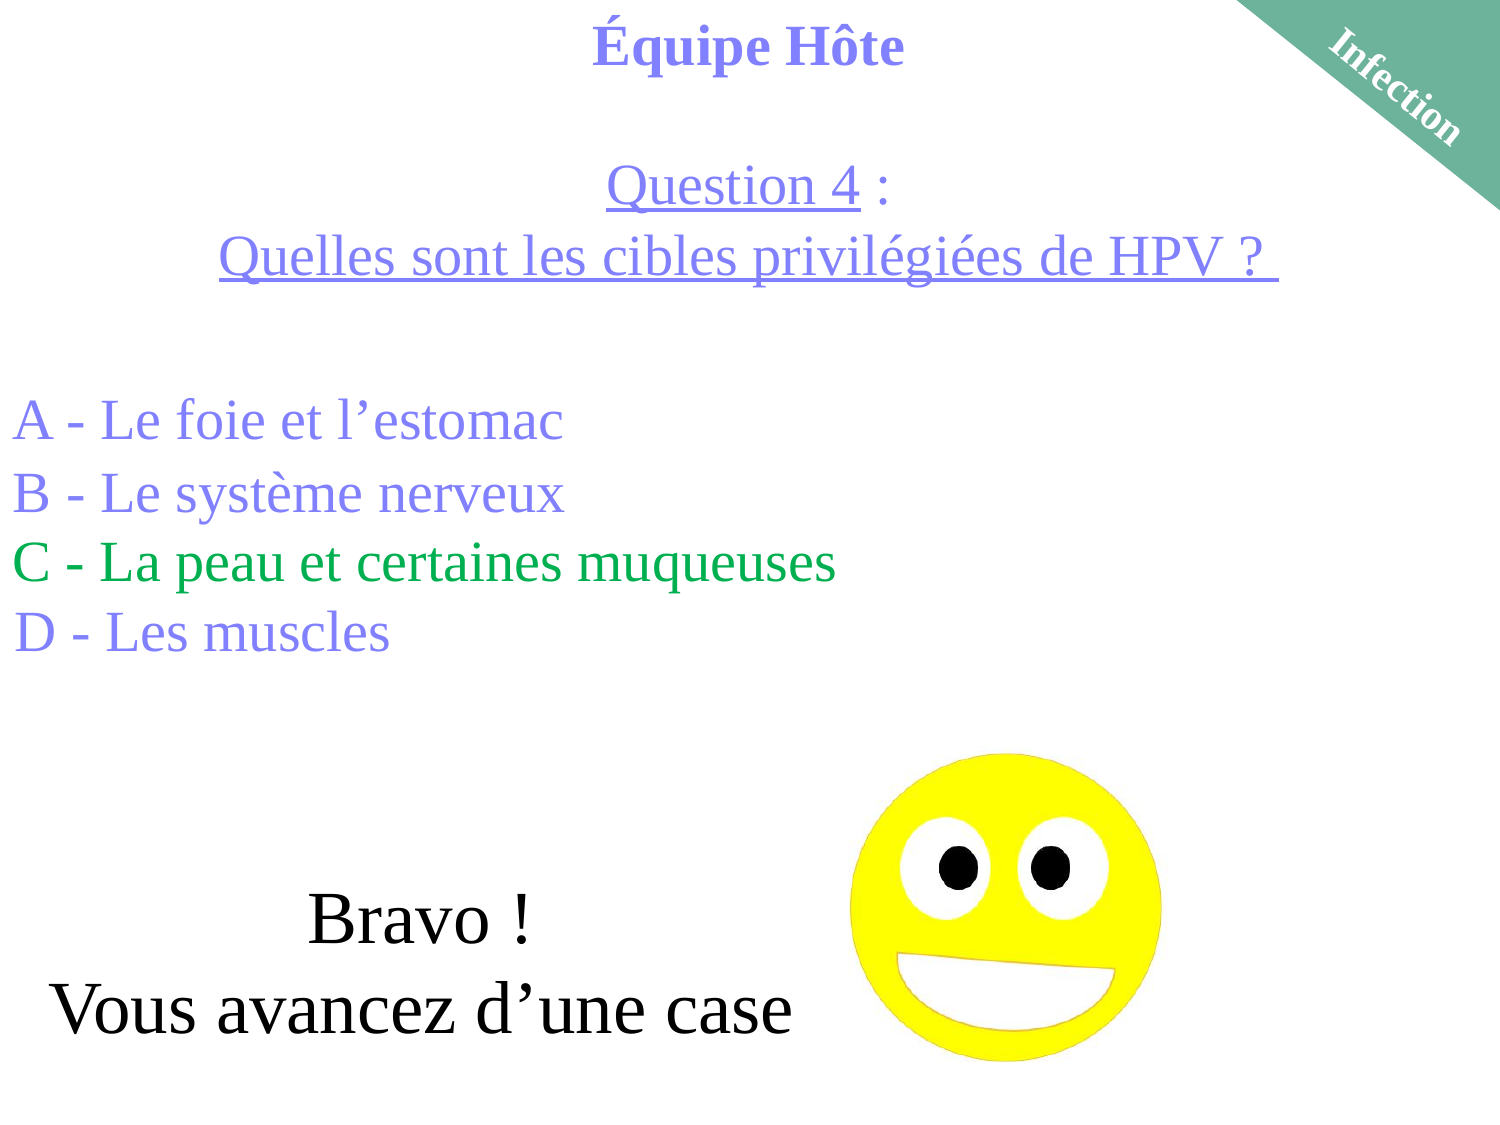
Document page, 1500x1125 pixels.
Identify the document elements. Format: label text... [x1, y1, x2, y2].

text_box C - La peau et certaines muqueuses [0, 515, 1498, 586]
picture [842, 745, 1169, 1071]
text_box D - Les muscles [0, 586, 1500, 671]
text_box B - Le système nerveux [0, 447, 1499, 532]
text_box Infection [1305, 0, 1500, 204]
text_box Équipe Hôte Question 4 : Quelles sont les cibles privilégiées de HPV ? [0, 0, 1499, 294]
text_box [1233, 0, 1500, 214]
text_box A - Le foie et l’estomac [0, 373, 1499, 447]
text_box Bravo ! Vous avancez d’une case [33, 860, 810, 1056]
